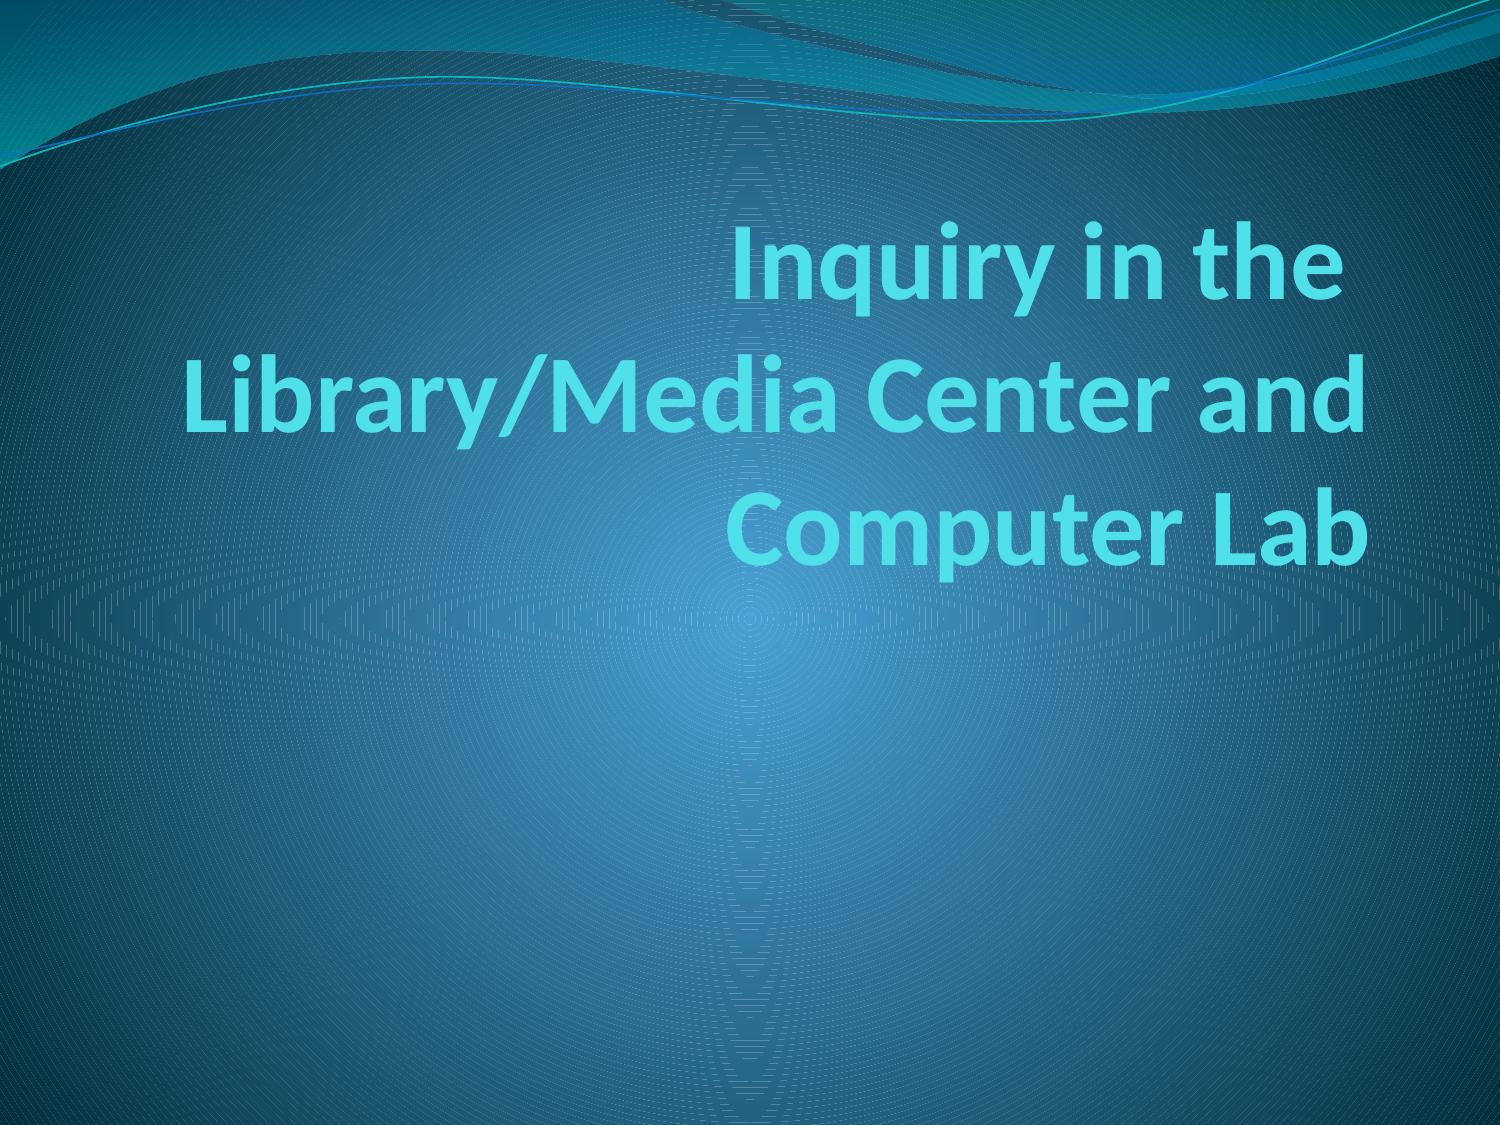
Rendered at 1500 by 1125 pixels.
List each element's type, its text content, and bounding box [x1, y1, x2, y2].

title Inquiry in the Library/Media Center and Computer Lab [99, 187, 1375, 588]
